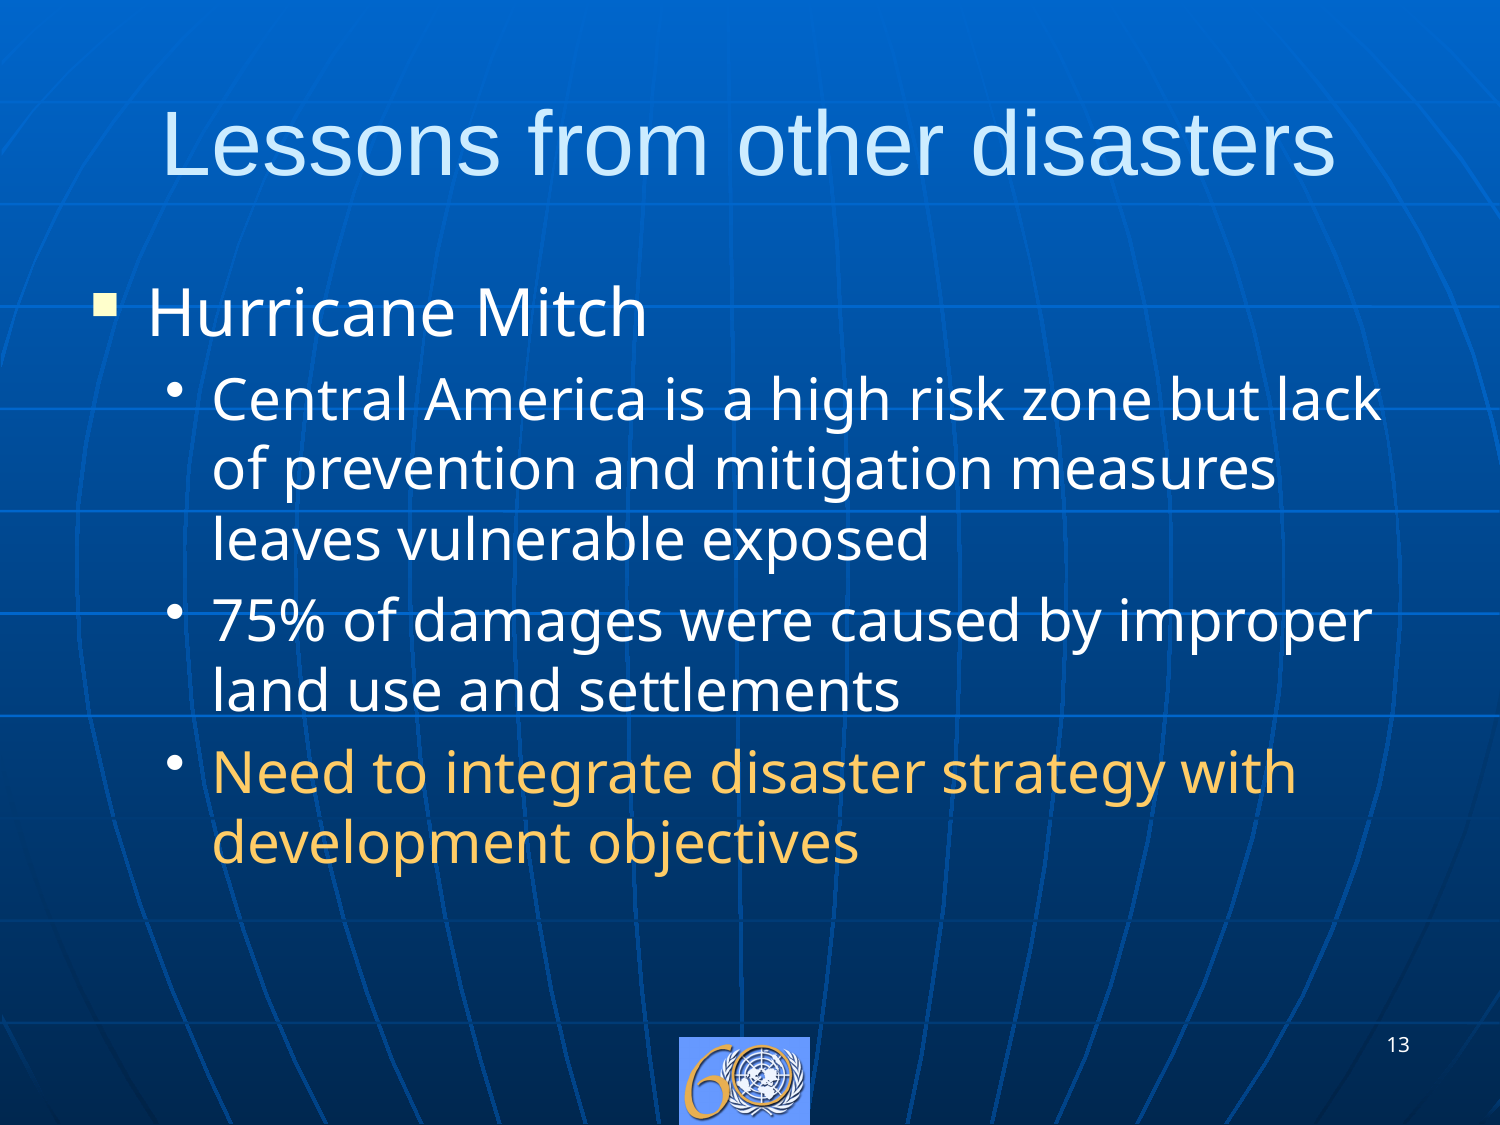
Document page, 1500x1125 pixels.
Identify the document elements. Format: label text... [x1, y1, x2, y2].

slide_number 13 [1074, 1023, 1426, 1100]
list Hurricane Mitch Central America is a high risk zone but lack of prevention and mitigation measures leaves vulnerable exposed 75% of damages were caused by improper land use and settlements Need to integrate disaster strategy with development objectives [74, 262, 1426, 1006]
picture [679, 1037, 810, 1125]
title Lessons from other disasters [74, 45, 1426, 233]
